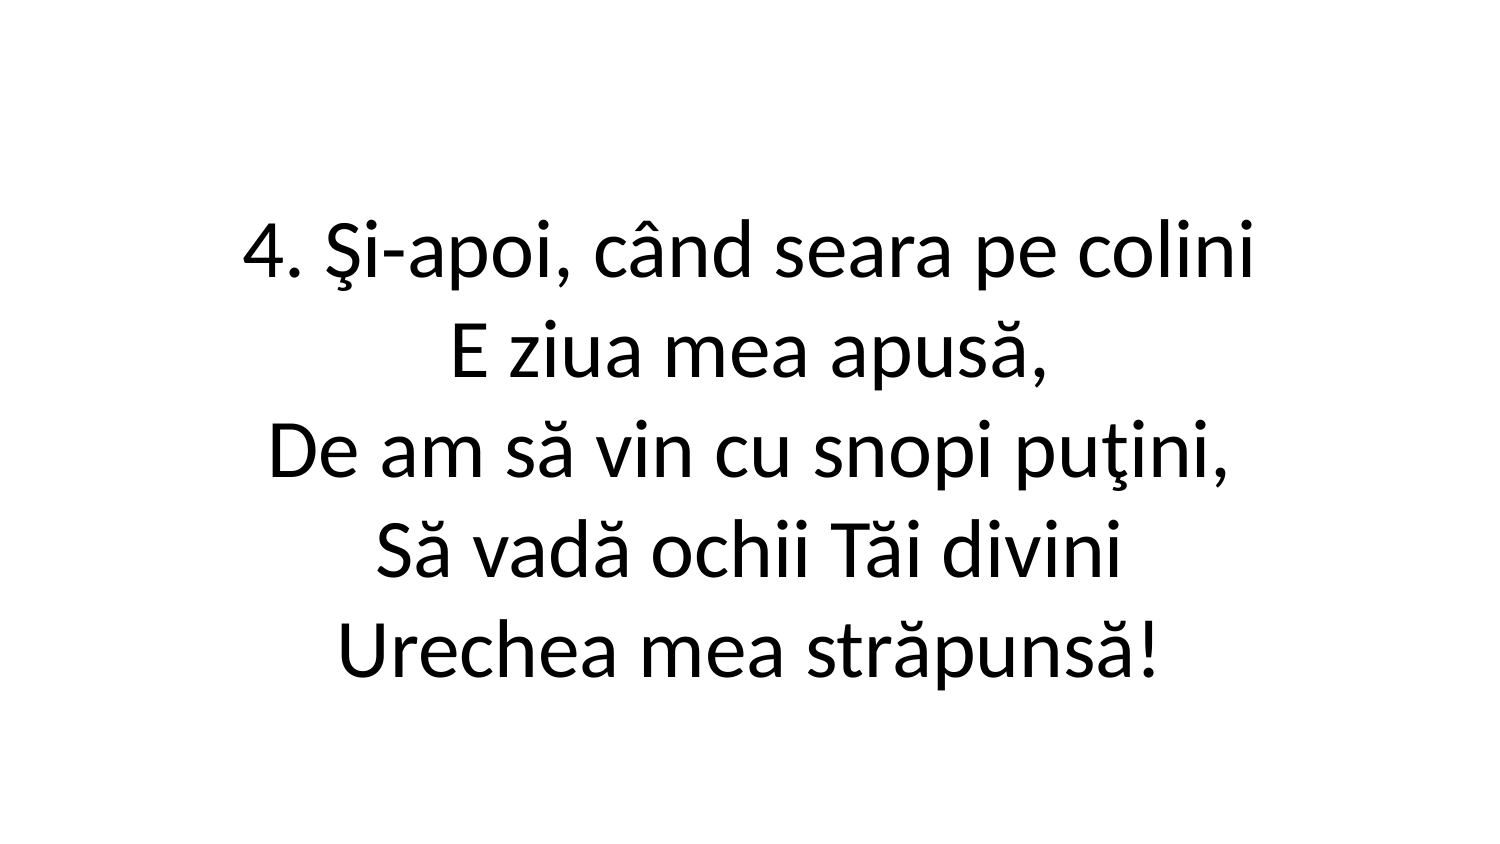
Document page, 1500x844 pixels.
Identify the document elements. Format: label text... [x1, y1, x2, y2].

text_box 4. Şi-apoi, când seara pe colini E ziua mea apusă, De am să vin cu snopi puţini, Să vadă ochii Tăi divini Urechea mea străpunsă! [227, 142, 1273, 702]
